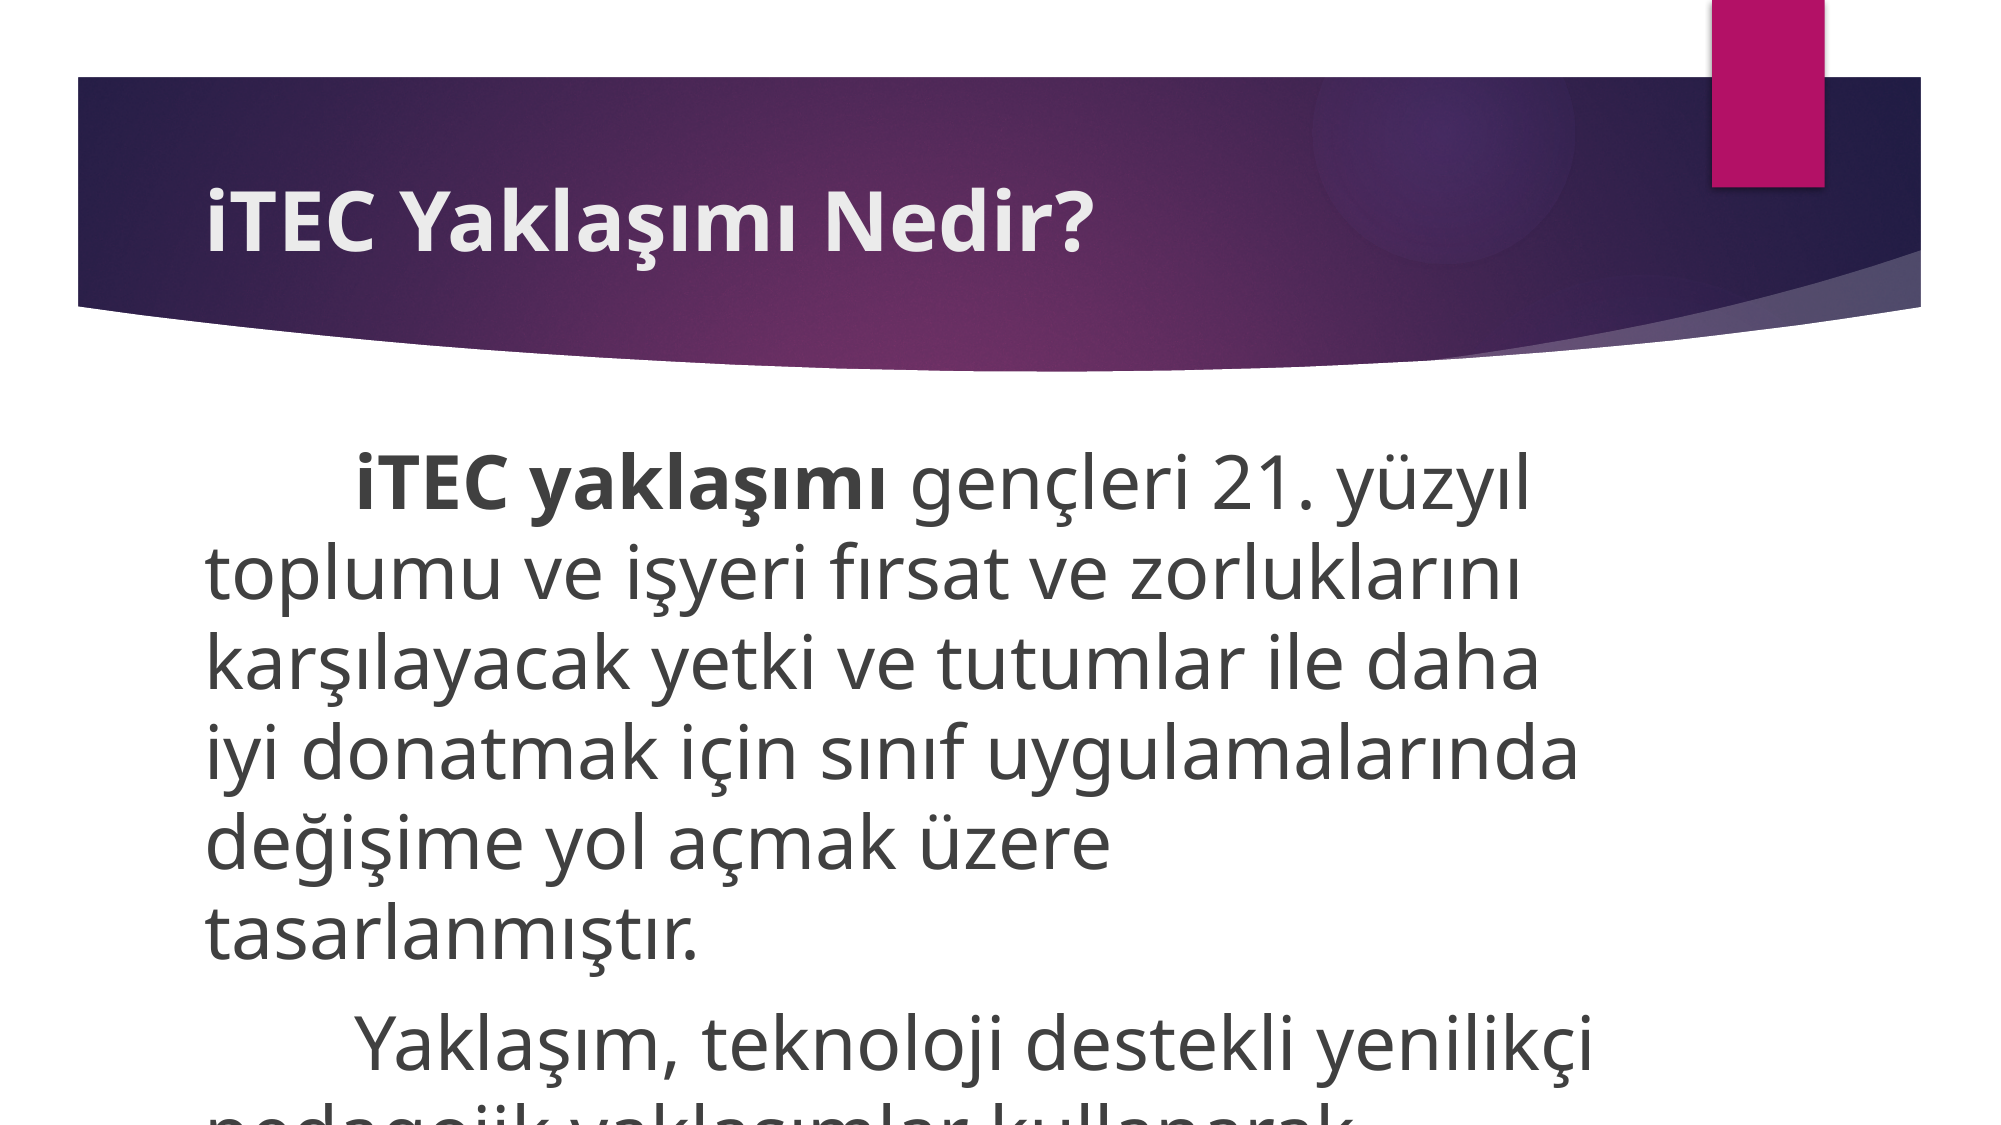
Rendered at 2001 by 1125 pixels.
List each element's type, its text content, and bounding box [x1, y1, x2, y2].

title iTEC Yaklaşımı Nedir? [189, 159, 1627, 276]
list iTEC yaklaşımı gençleri 21. yüzyıl toplumu ve işyeri fırsat ve zorluklarını karşılayacak yetki ve tutumlar ile daha iyi donatmak için sınıf uygulamalarında değişime yol açmak üzere tasarlanmıştır. Yaklaşım, teknoloji destekli yenilikçi pedagojik yaklaşımlar kullanarak, geleceğin sınıfı senaryolarına ve çekici ve etkili Öğrenme Aktiviteleri sistematik tasarımına dayanır. [189, 427, 1638, 988]
